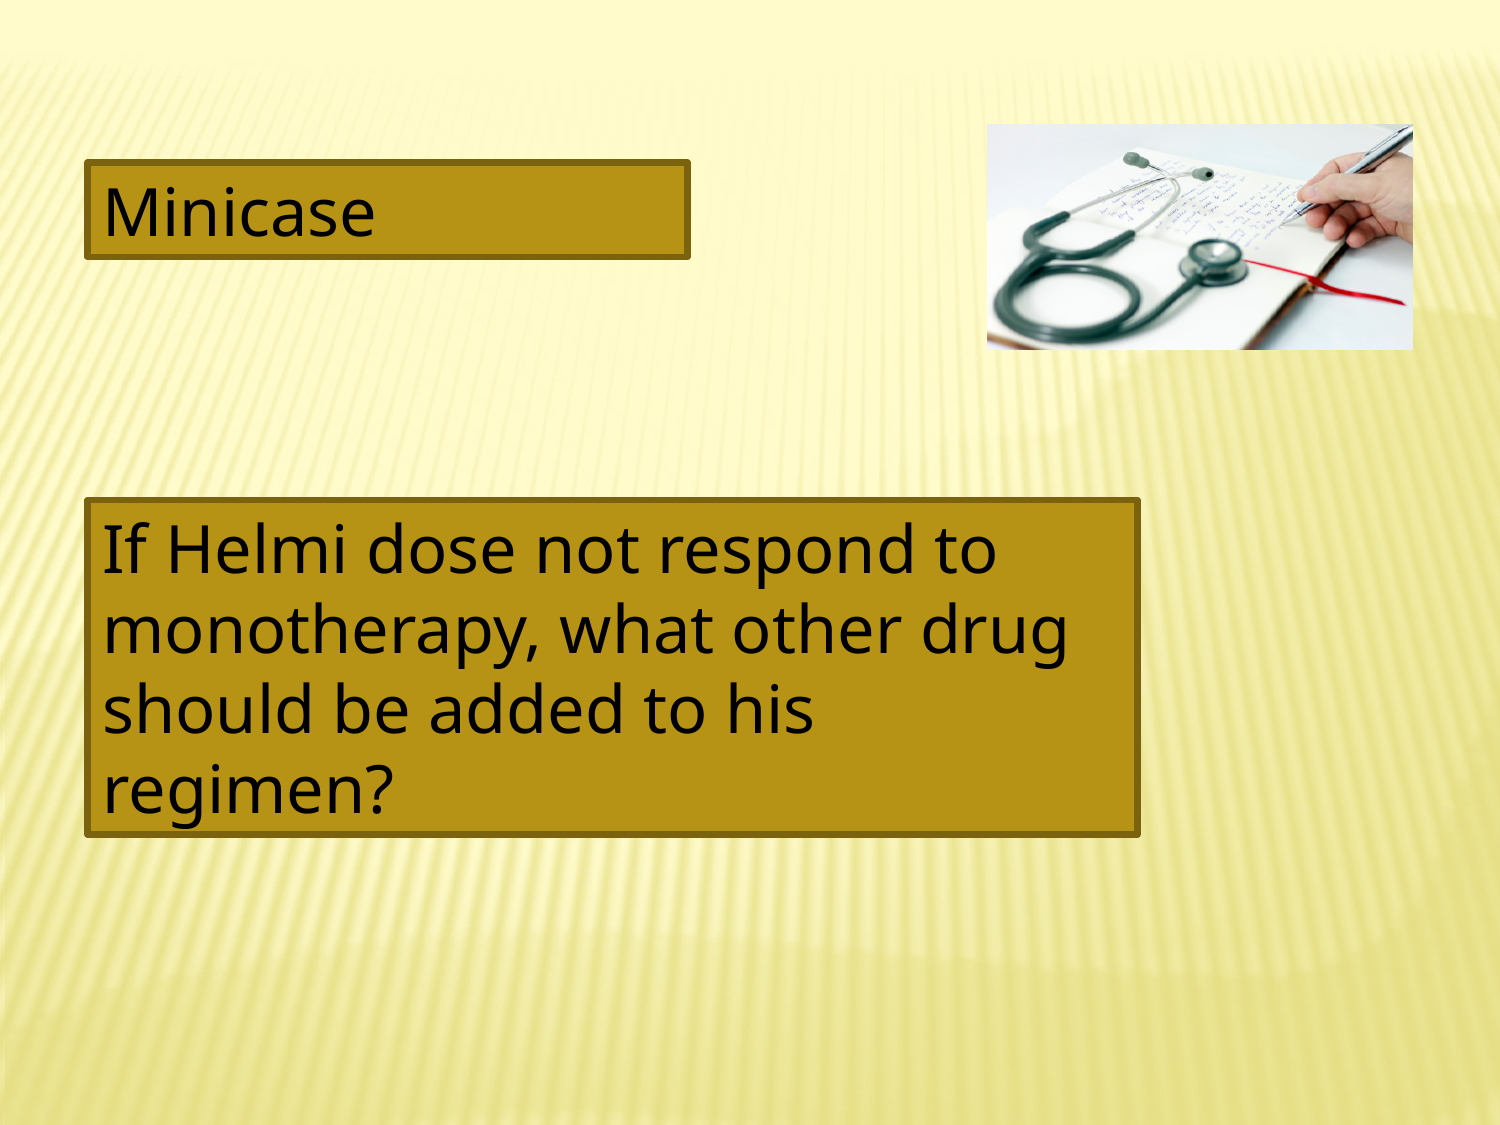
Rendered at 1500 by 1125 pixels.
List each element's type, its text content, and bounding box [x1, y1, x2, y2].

text_box If Helmi dose not respond to monotherapy, what other drug should be added to his regimen? [87, 499, 1138, 835]
text_box Minicase [87, 162, 688, 258]
picture [987, 124, 1413, 351]
